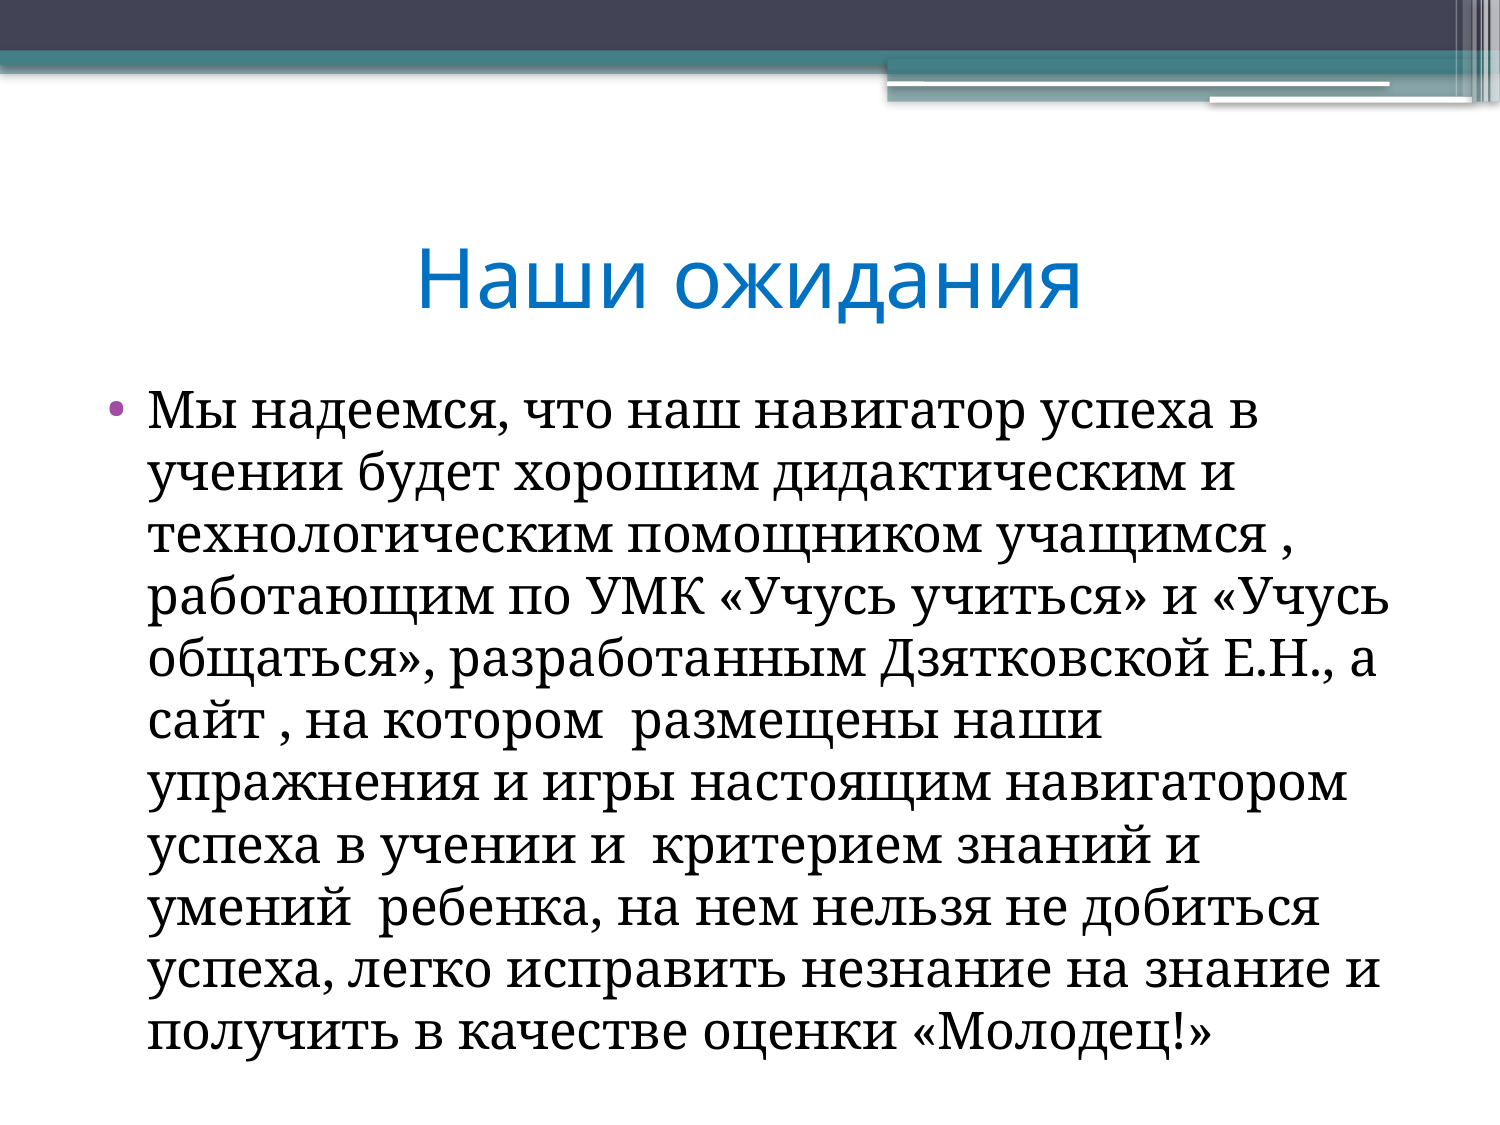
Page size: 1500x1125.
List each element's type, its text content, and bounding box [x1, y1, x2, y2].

list Мы надеемся, что наш навигатор успеха в учении будет хорошим дидактическим и технологическим помощником учащимся , работающим по УМК «Учусь учиться» и «Учусь общаться», разработанным Дзятковской Е.Н., а сайт , на котором размещены наши упражнения и игры настоящим навигатором успеха в учении и критерием знаний и умений ребенка, на нем нельзя не добиться успеха, легко исправить незнание на знание и получить в качестве оценки «Молодец!» [75, 368, 1425, 1079]
title Наши ожидания [75, 187, 1425, 363]
